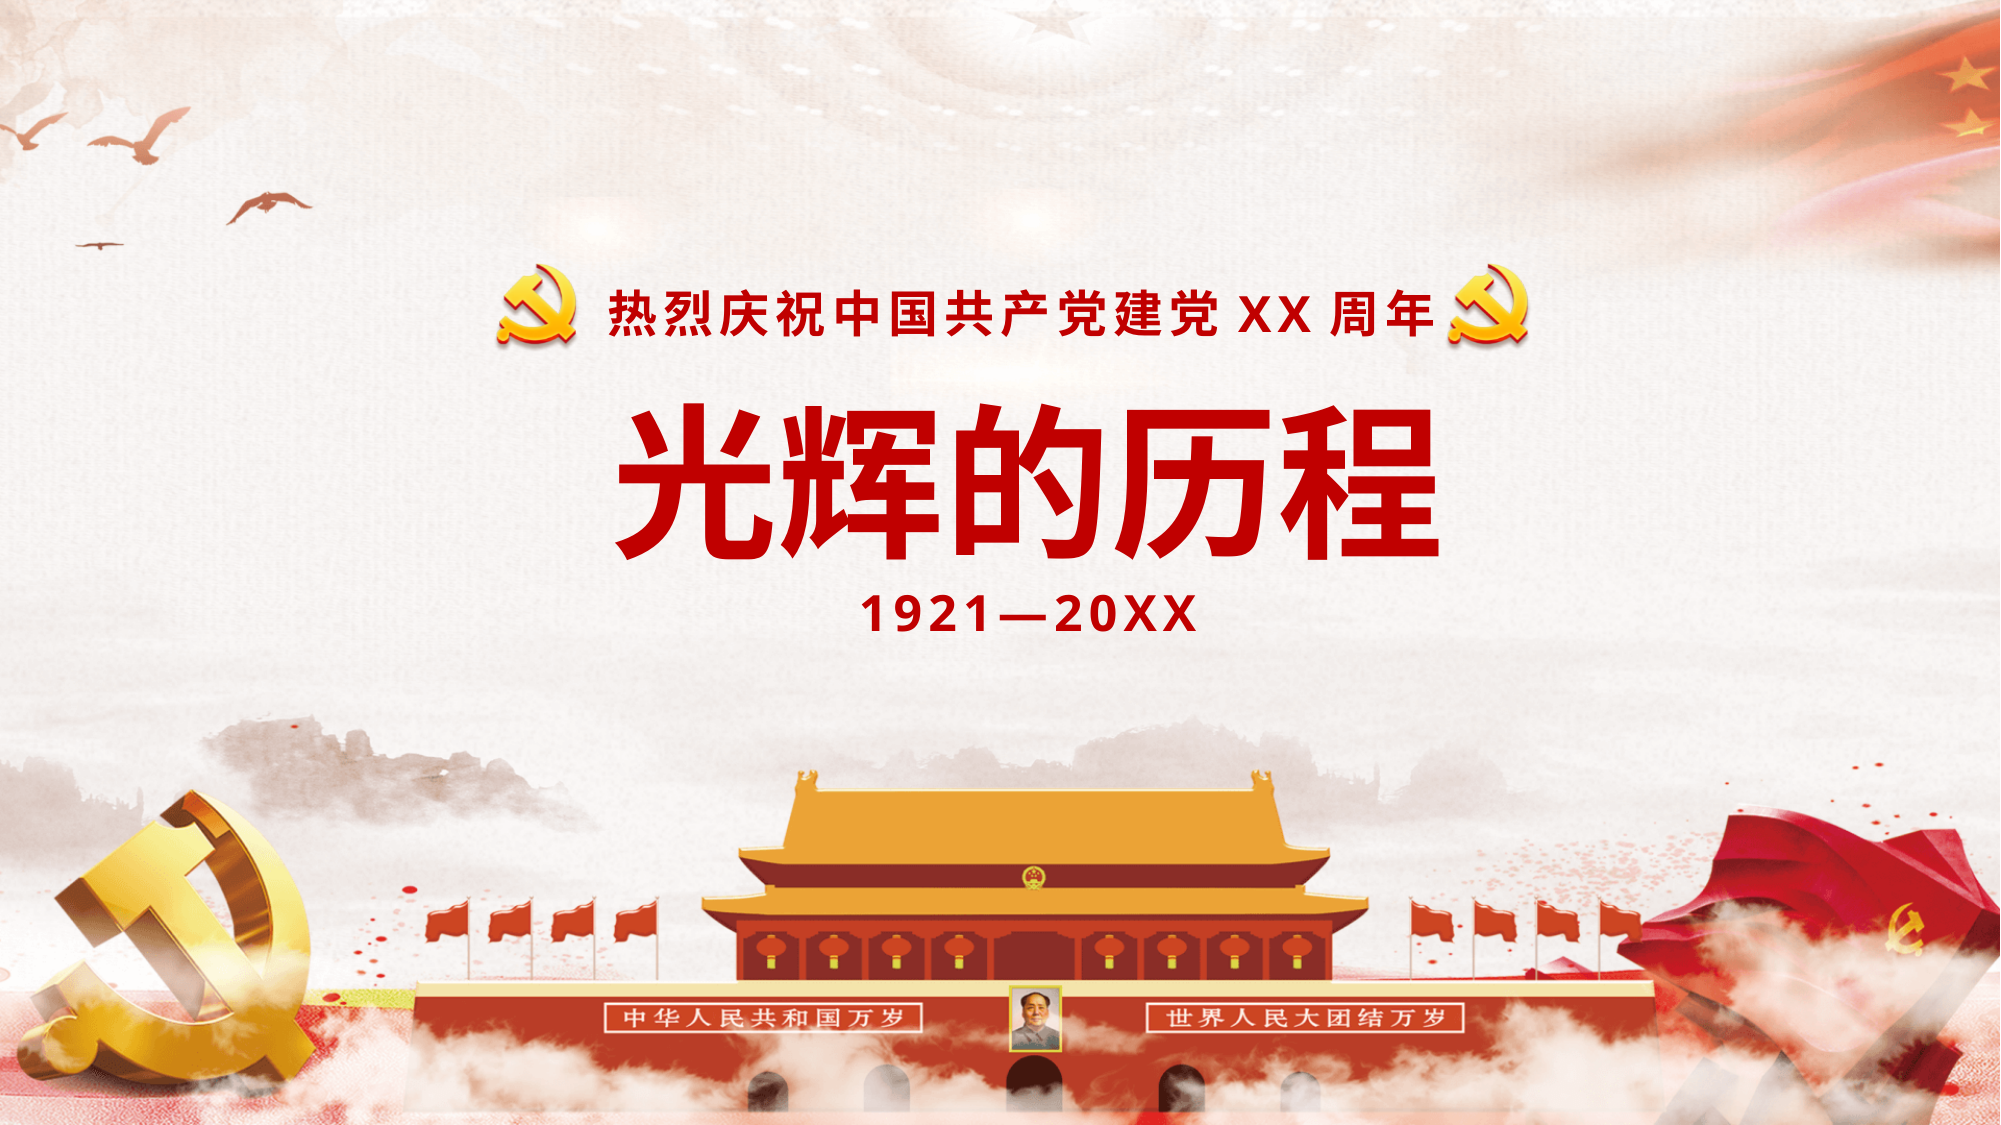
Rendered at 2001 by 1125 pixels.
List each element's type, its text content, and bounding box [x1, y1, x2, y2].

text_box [363, 218, 1680, 372]
text_box 光辉的历程 [238, 351, 1817, 586]
text_box 1921—20XX [369, 561, 1686, 649]
picture [0, 0, 2000, 1125]
